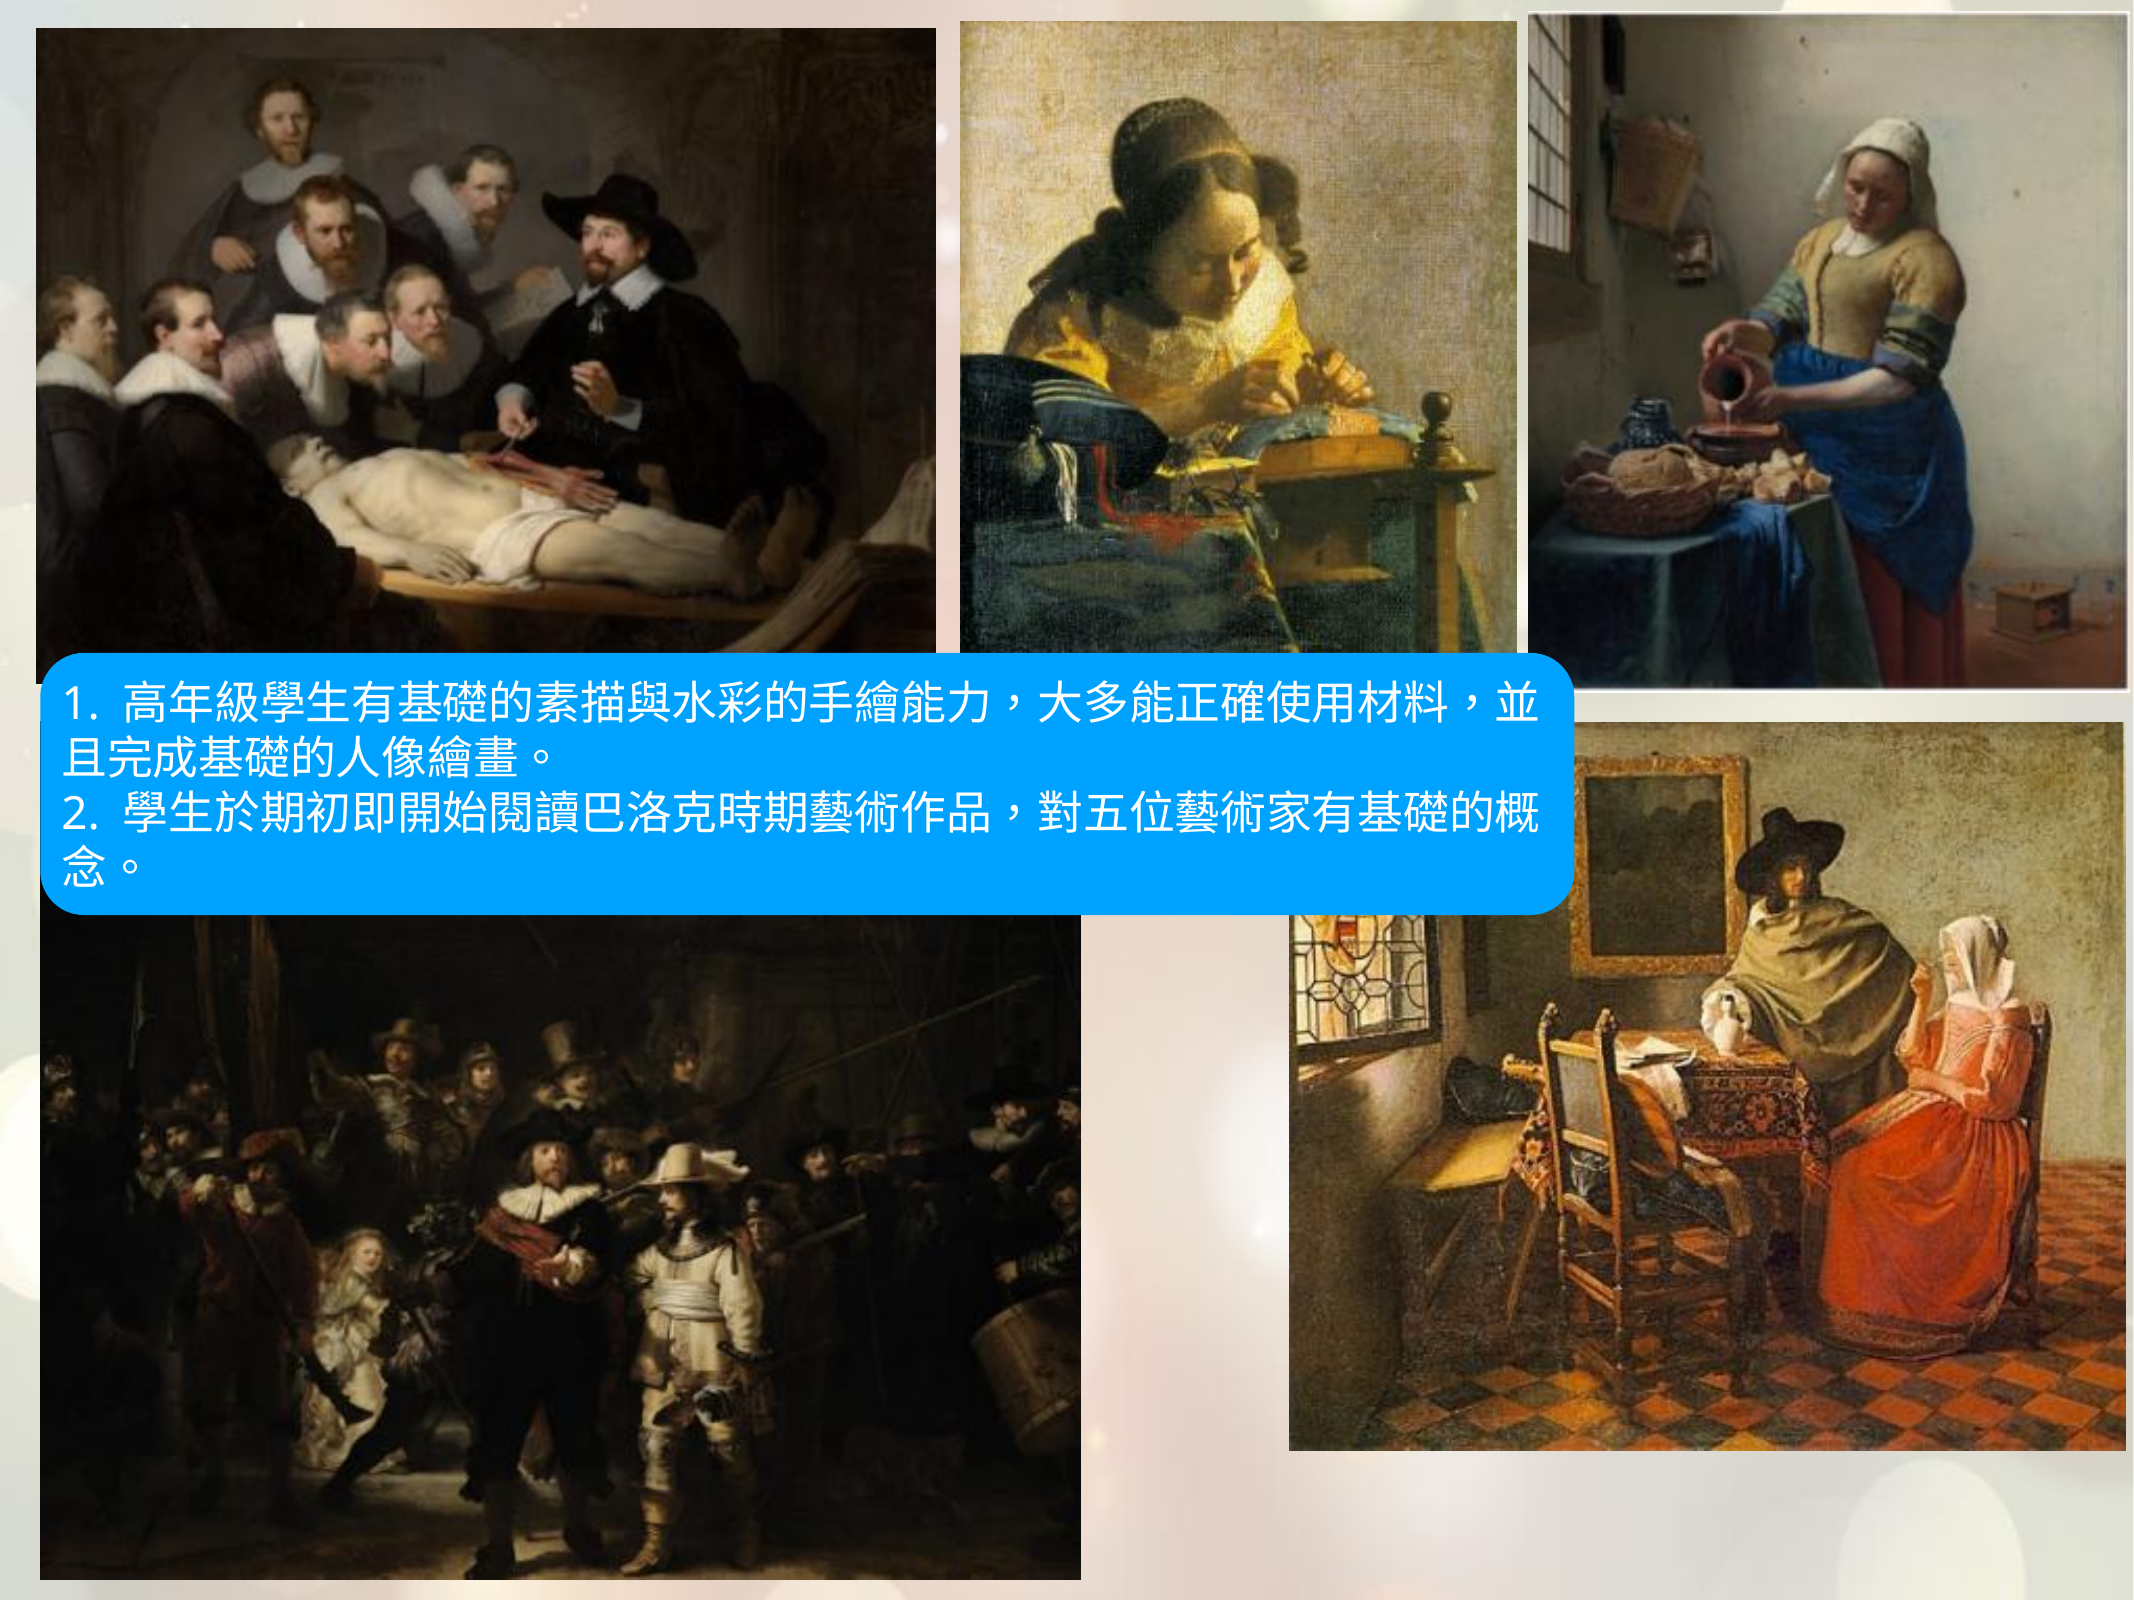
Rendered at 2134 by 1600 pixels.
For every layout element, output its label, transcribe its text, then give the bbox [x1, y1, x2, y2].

text_box 1. 高年級學生有基礎的素描與水彩的手繪能力，大多能正確使用材料，並且完成基礎的人像繪畫。 2. 學生於期初即開始閱讀巴洛克時期藝術作品，對五位藝術家有基礎的概念。 [40, 652, 1575, 916]
picture [0, 0, 2134, 1600]
